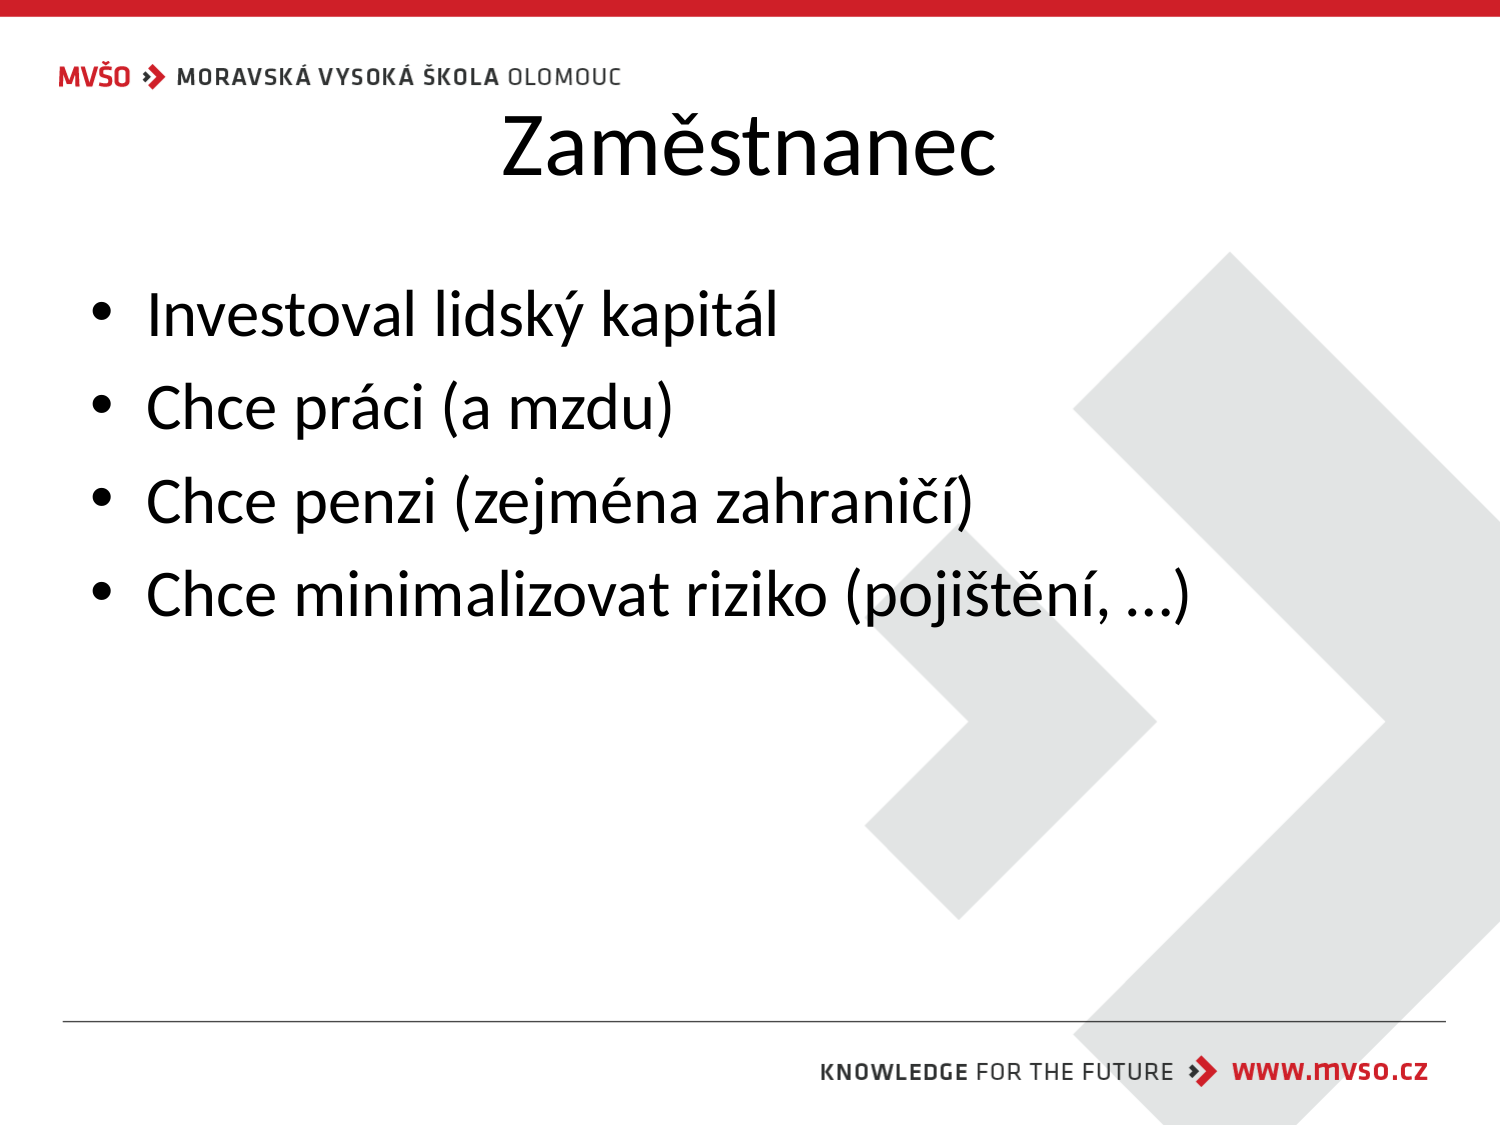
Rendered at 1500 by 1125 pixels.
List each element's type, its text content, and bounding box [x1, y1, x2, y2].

picture [0, 0, 1500, 1125]
list Investoval lidský kapitál Chce práci (a mzdu) Chce penzi (zejména zahraničí) Chce minimalizovat riziko (pojištění, …) [75, 262, 1425, 1005]
title Zaměstnanec [75, 45, 1425, 233]
